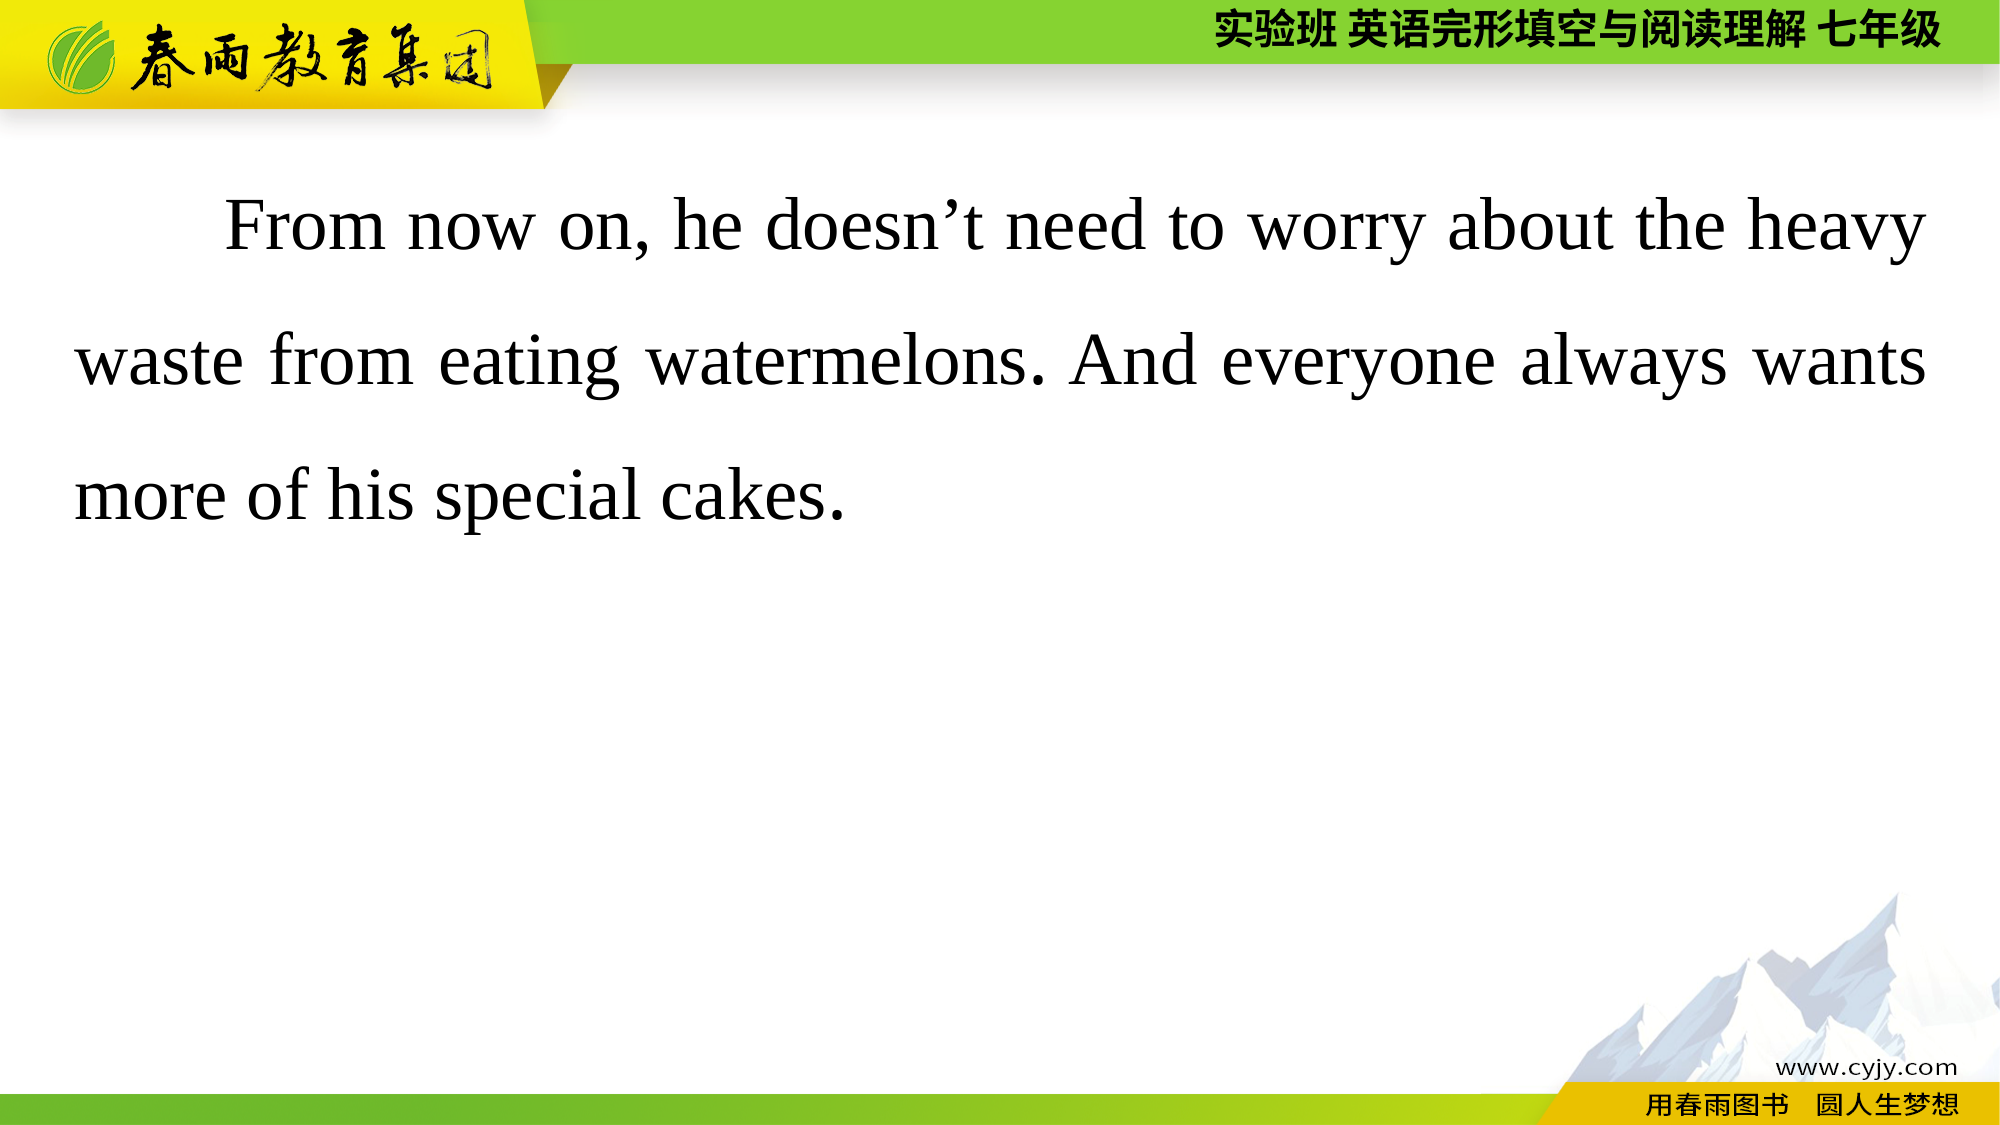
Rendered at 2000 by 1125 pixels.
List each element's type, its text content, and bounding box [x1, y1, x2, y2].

picture [0, 0, 2000, 1125]
list From now on, he doesn’t need to worry about the heavy waste from eating watermelons. And everyone always wants more of his special cakes. [59, 122, 1944, 530]
